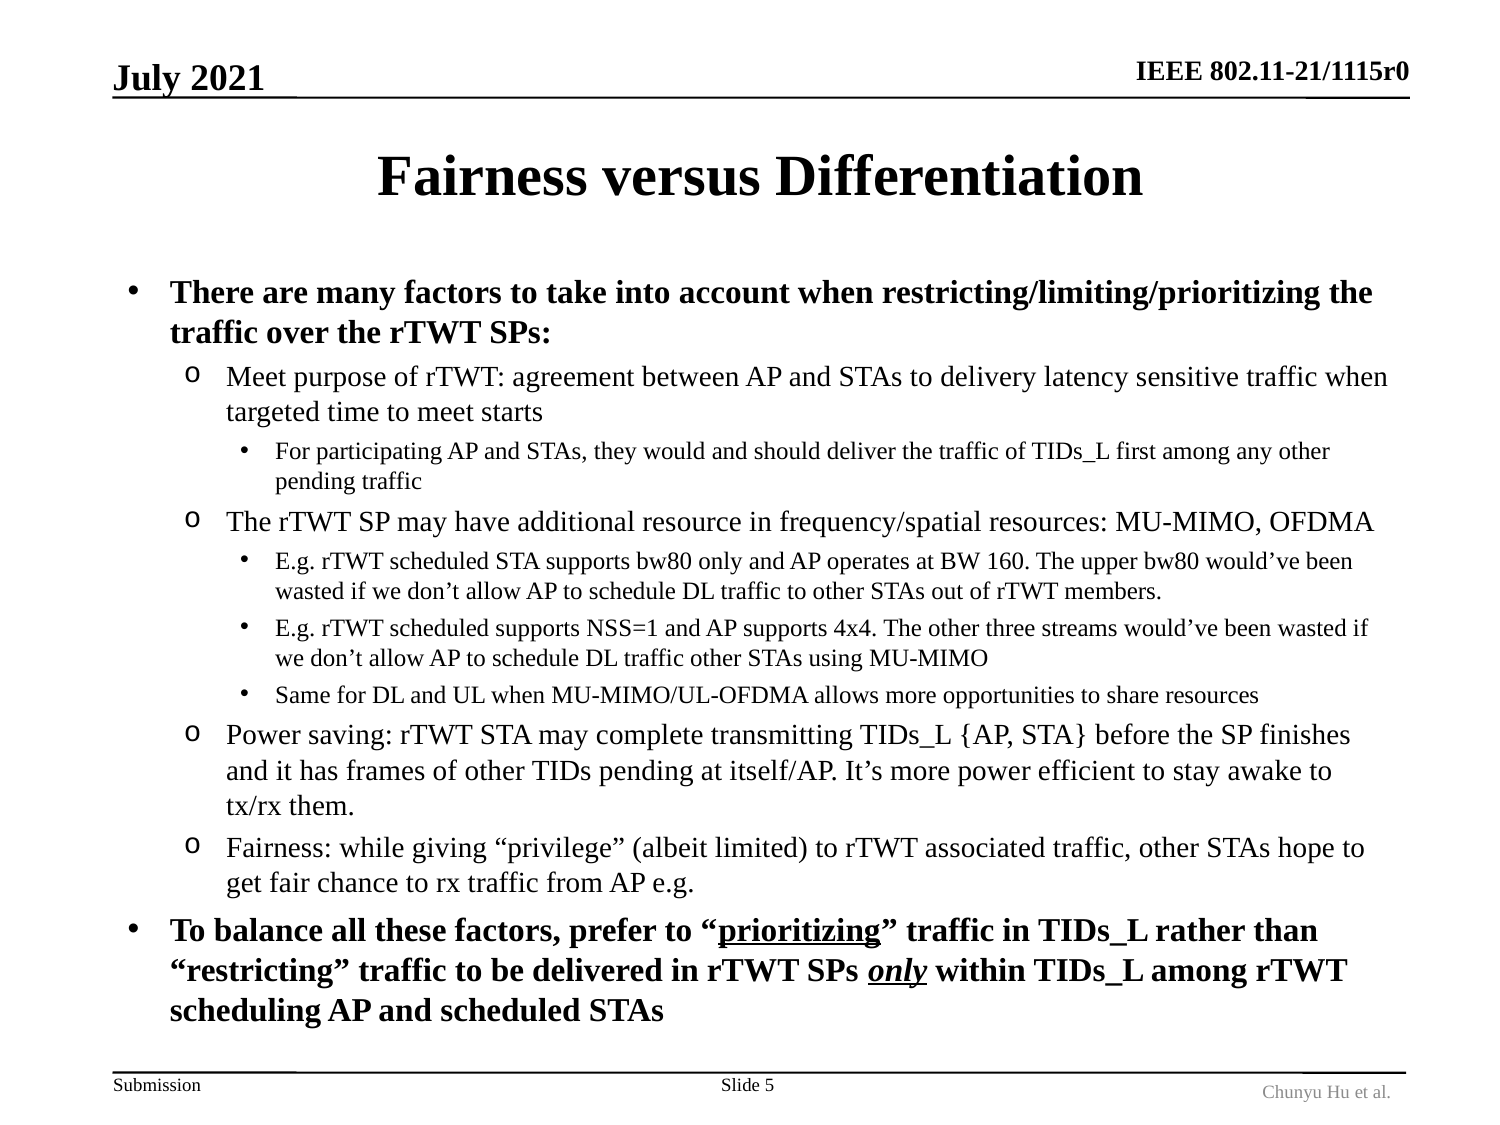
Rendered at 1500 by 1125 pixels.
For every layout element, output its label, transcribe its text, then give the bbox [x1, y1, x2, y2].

slide_number Slide 5 [702, 1072, 793, 1111]
footer Chunyu Hu et al. [877, 1072, 1407, 1110]
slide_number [112, 52, 563, 90]
list There are many factors to take into account when restricting/limiting/prioritizing the traffic over the rTWT SPs: Meet purpose of rTWT: agreement between AP and STAs to delivery latency sensitive traffic when targeted time to meet starts For participating AP and STAs, they would and should deliver the traffic of TIDs_L first among any other pending traffic The rTWT SP may have additional resource in frequency/spatial resources: MU-MIMO, OFDMA E.g. rTWT scheduled STA supports bw80 only and AP operates at BW 160. The upper bw80 would’ve been wasted if we don’t allow AP to schedule DL traffic to other STAs out of rTWT members. E.g. rTWT scheduled supports NSS=1 and AP supports 4x4. The other three streams would’ve been wasted if we don’t allow AP to schedule DL traffic other STAs using MU-MIMO Same for DL and UL when MU-MIMO/UL-OFDMA allows more opportunities to share resources Power saving: rTWT STA may complete transmitting TIDs_L {AP, STA} before the SP finishes and it has frames of other TIDs pending at itself/AP. It’s more power efficient to stay awake to tx/rx them. Fairness: while giving “privilege” (albeit limited) to rTWT associated traffic, other STAs hope to get fair chance to rx traffic from AP e.g. To balance all these factors, prefer to “prioritizing” traffic in TIDs_L rather than “restricting” traffic to be delivered in rTWT SPs only within TIDs_L among rTWT scheduling AP and scheduled STAs [112, 262, 1411, 1073]
title Fairness versus Differentiation [112, 97, 1411, 248]
